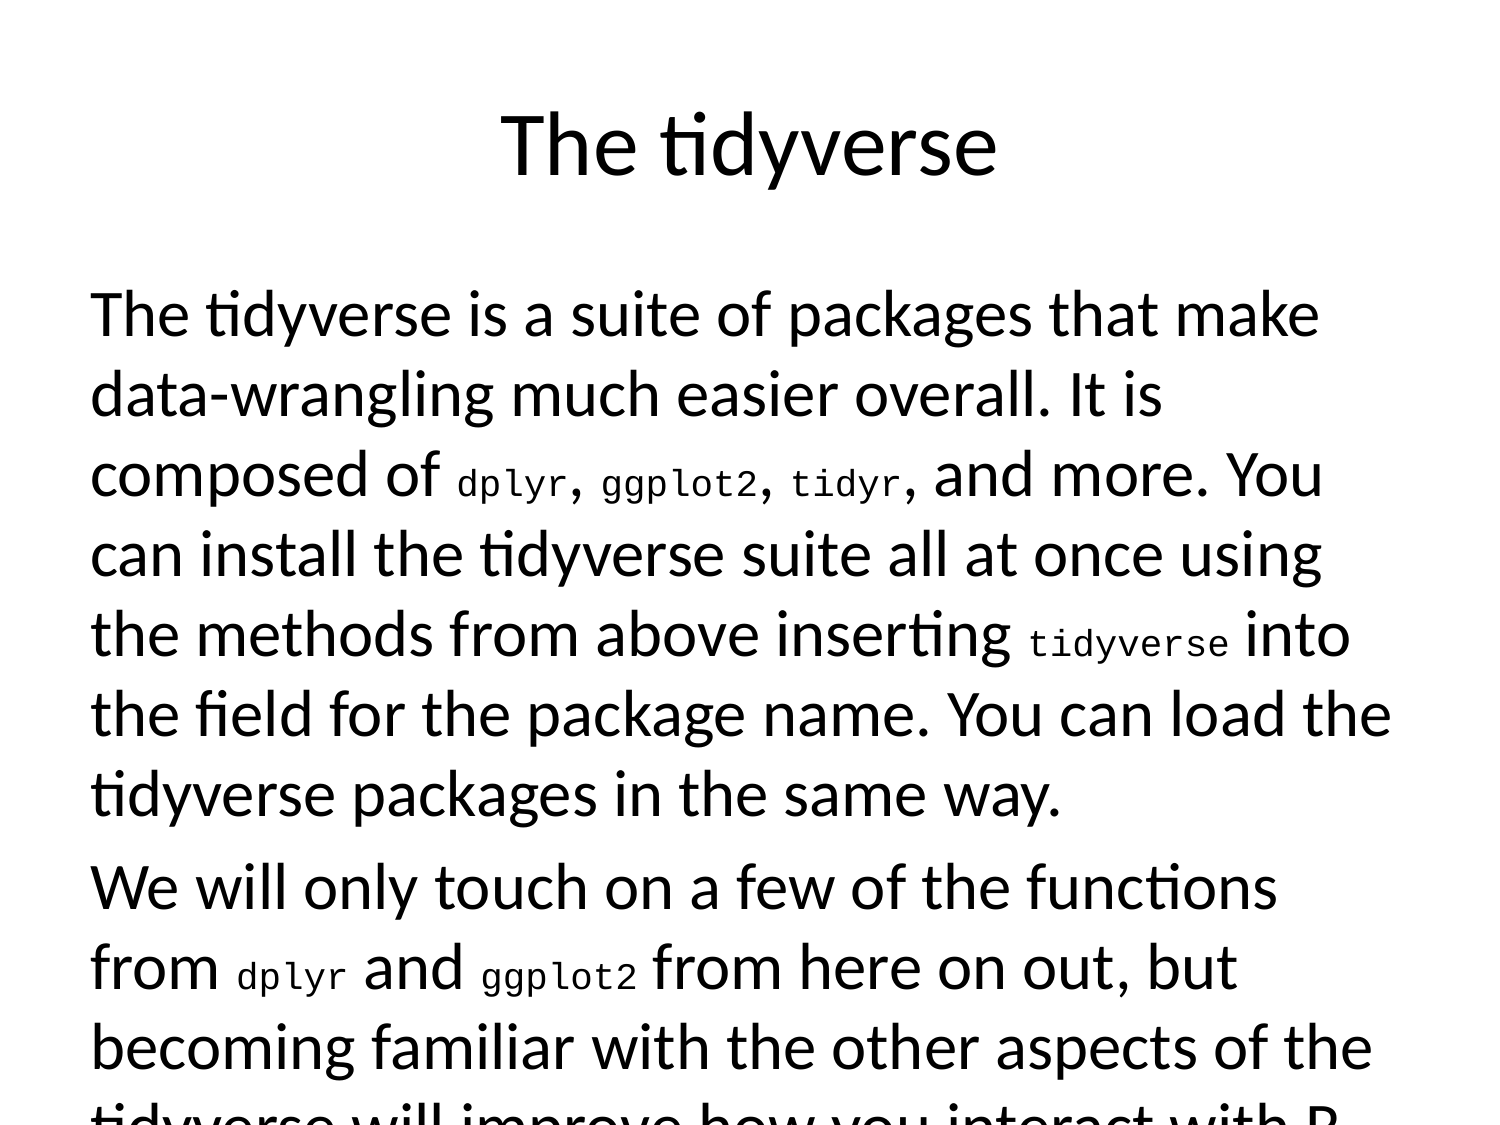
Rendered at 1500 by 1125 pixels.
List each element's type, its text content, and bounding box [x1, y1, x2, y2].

title The tidyverse [75, 45, 1425, 233]
list The tidyverse is a suite of packages that make data-wrangling much easier overall. It is composed of dplyr, ggplot2, tidyr, and more. You can install the tidyverse suite all at once using the methods from above inserting tidyverse into the field for the package name. You can load the tidyverse packages in the same way. We will only touch on a few of the functions from dplyr and ggplot2 from here on out, but becoming familiar with the other aspects of the tidyverse will improve how you interact with R and your data. [75, 262, 1425, 1005]
